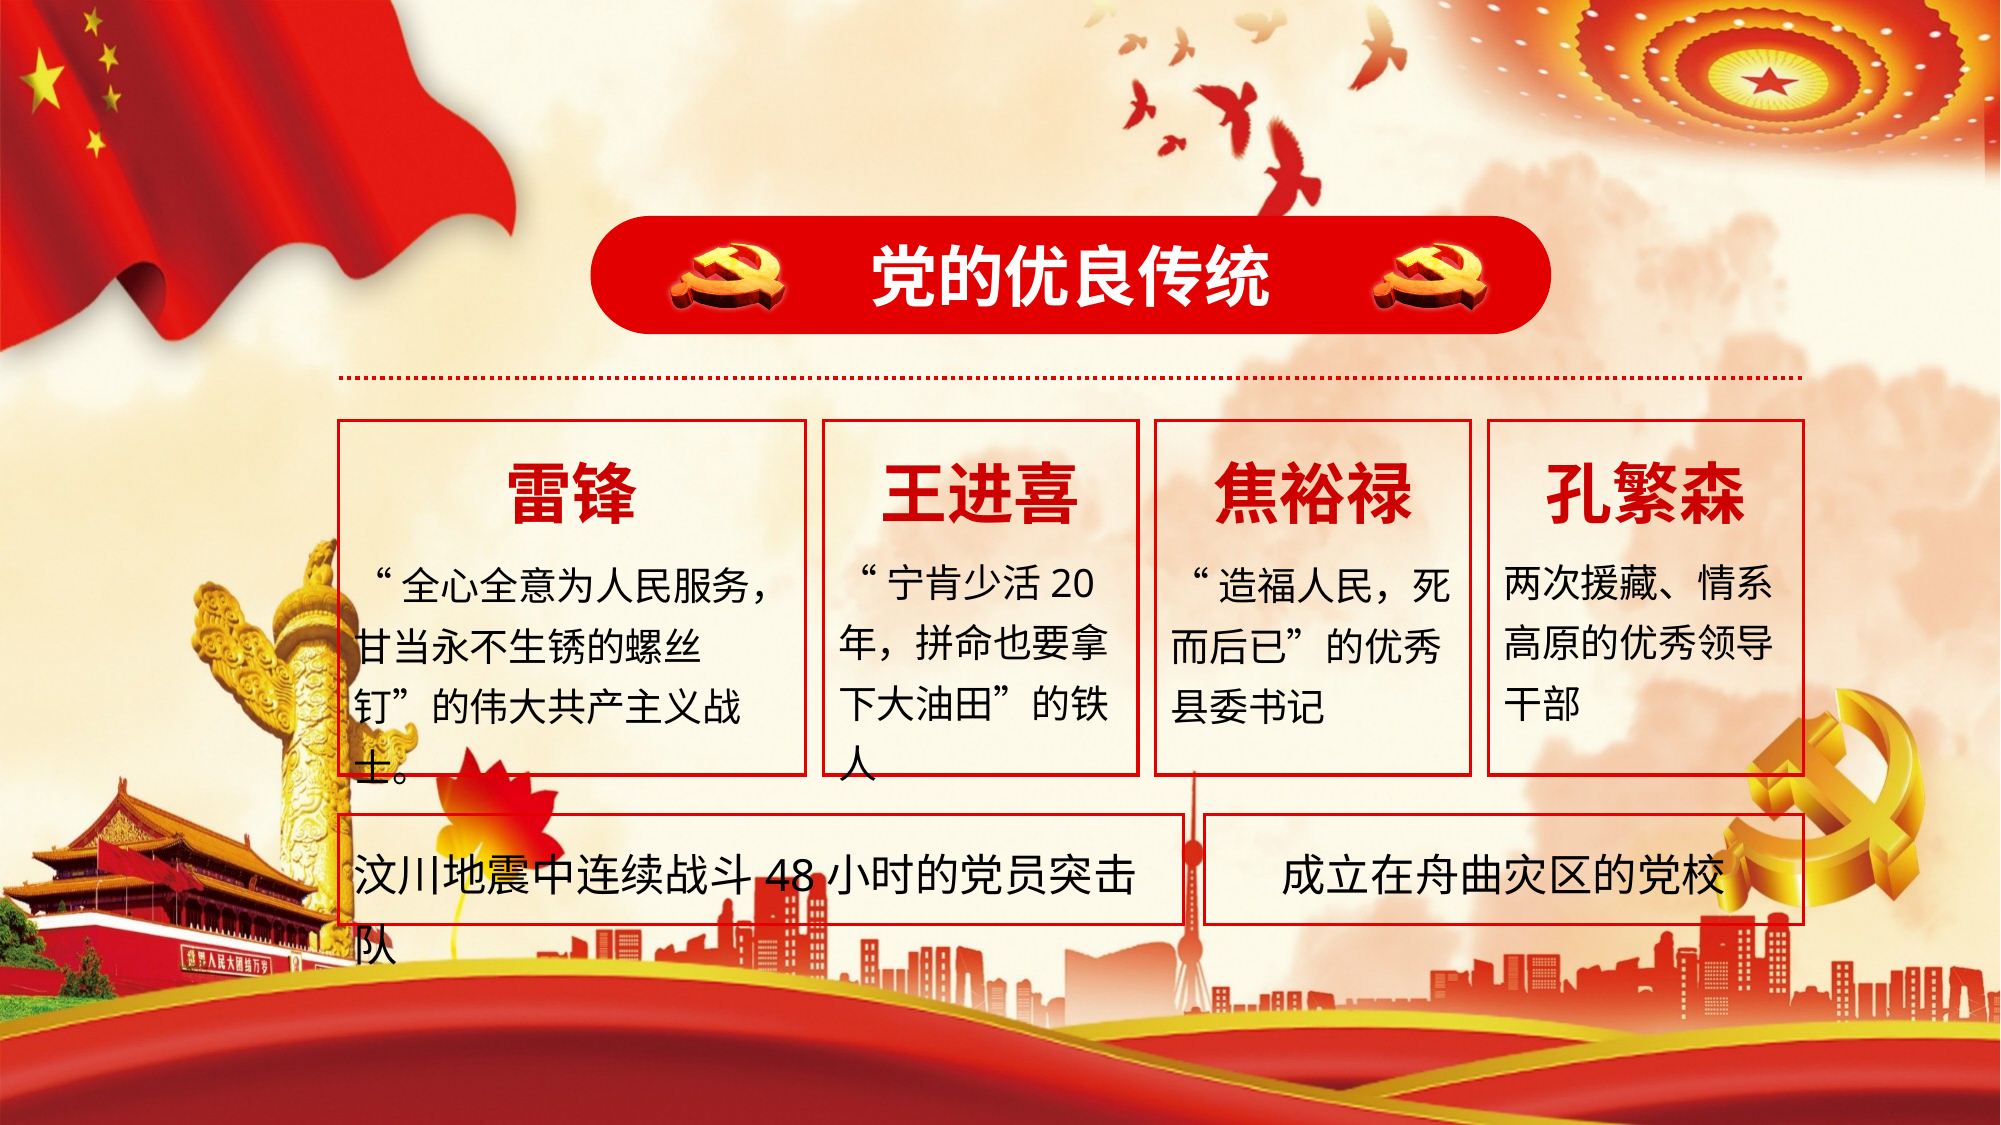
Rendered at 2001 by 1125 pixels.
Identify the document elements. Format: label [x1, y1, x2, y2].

text_box [590, 215, 1552, 335]
text_box [823, 420, 1139, 776]
text_box [338, 814, 1184, 925]
text_box [1155, 420, 1471, 776]
picture [0, 0, 2001, 1125]
text_box [1488, 420, 1804, 776]
text_box [1204, 814, 1804, 925]
text_box [338, 420, 806, 776]
